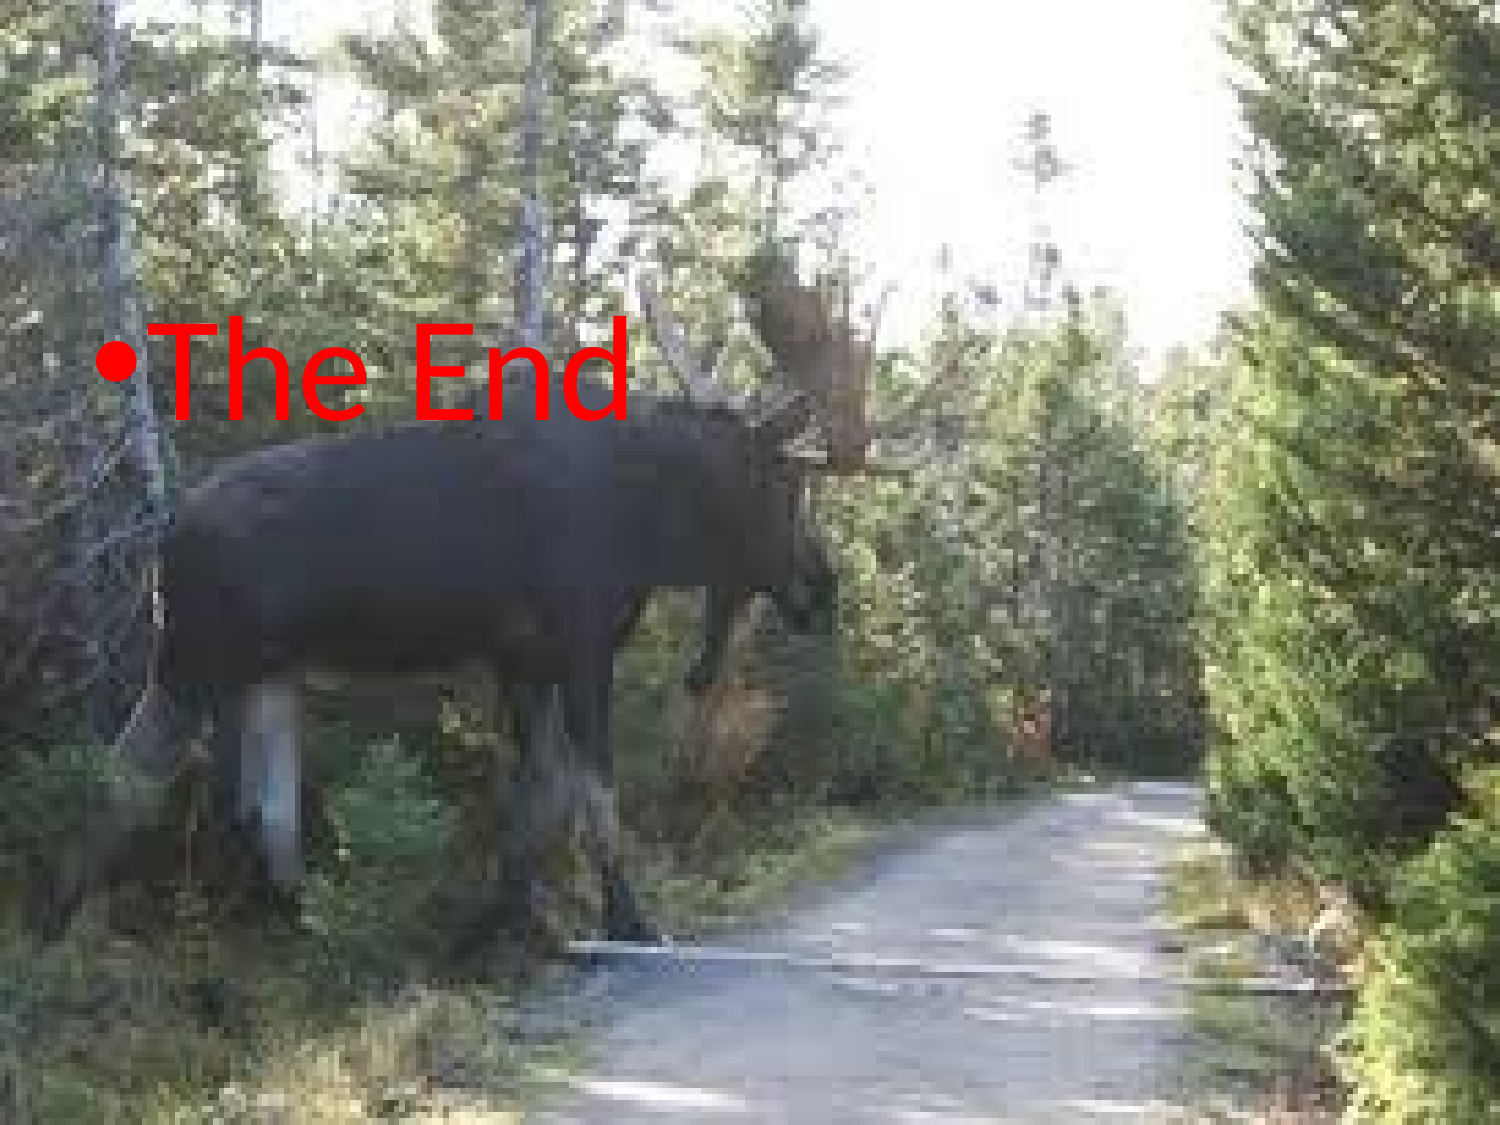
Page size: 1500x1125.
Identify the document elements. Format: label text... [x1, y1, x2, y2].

picture [0, 0, 1500, 1125]
list The End [75, 262, 1425, 1005]
